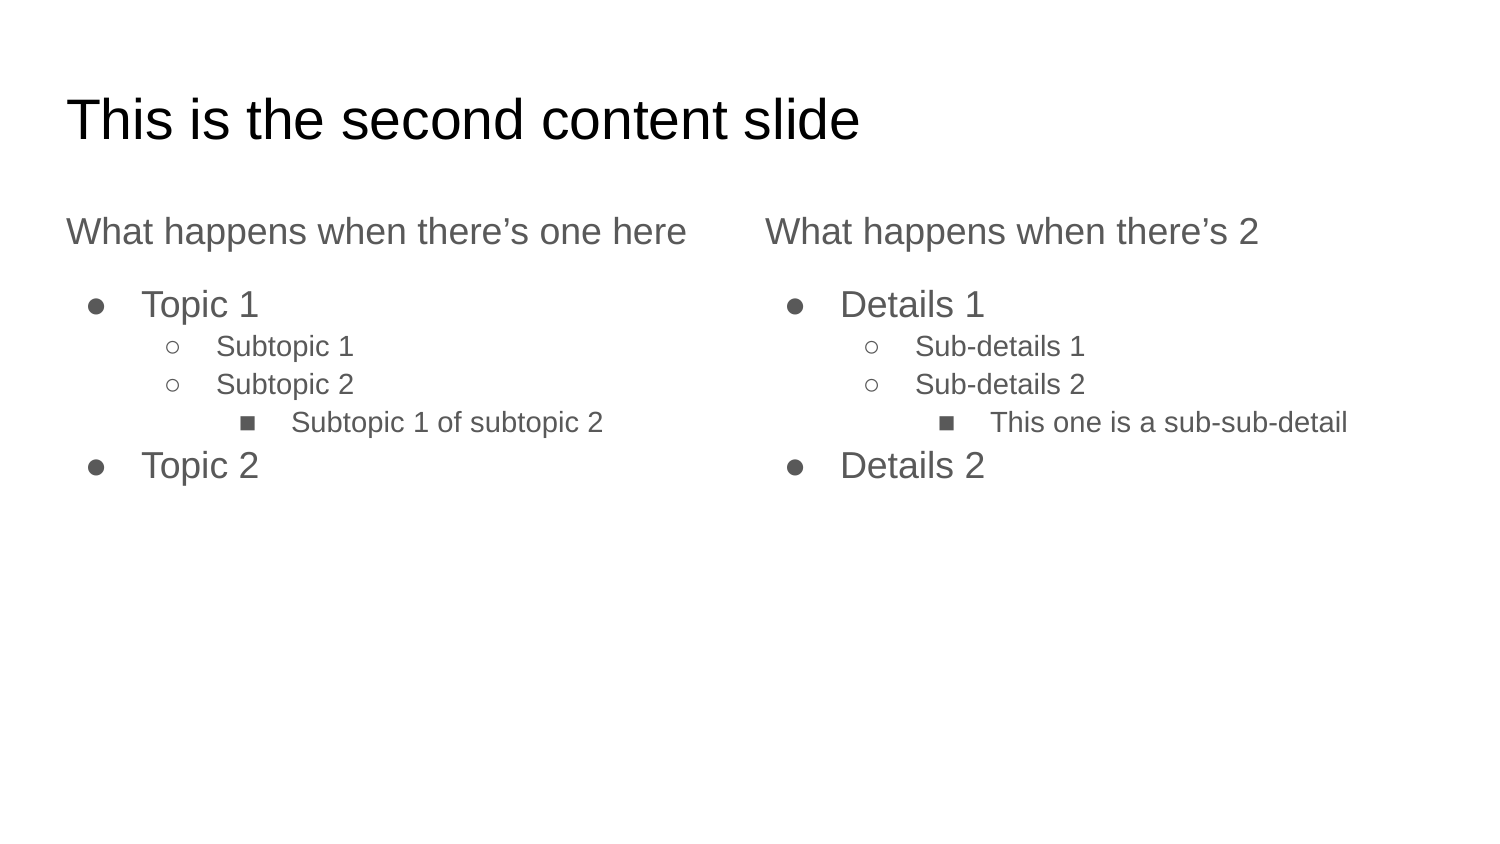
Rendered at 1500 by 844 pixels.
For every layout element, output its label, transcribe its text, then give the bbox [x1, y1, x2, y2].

list What happens when there’s one here Topic 1 Subtopic 1 Subtopic 2 Subtopic 1 of subtopic 2 Topic 2 [51, 189, 750, 750]
title This is the second content slide [51, 72, 1449, 167]
list What happens when there’s 2 Details 1 Sub-details 1 Sub-details 2 This one is a sub-sub-detail Details 2 [750, 189, 1449, 750]
